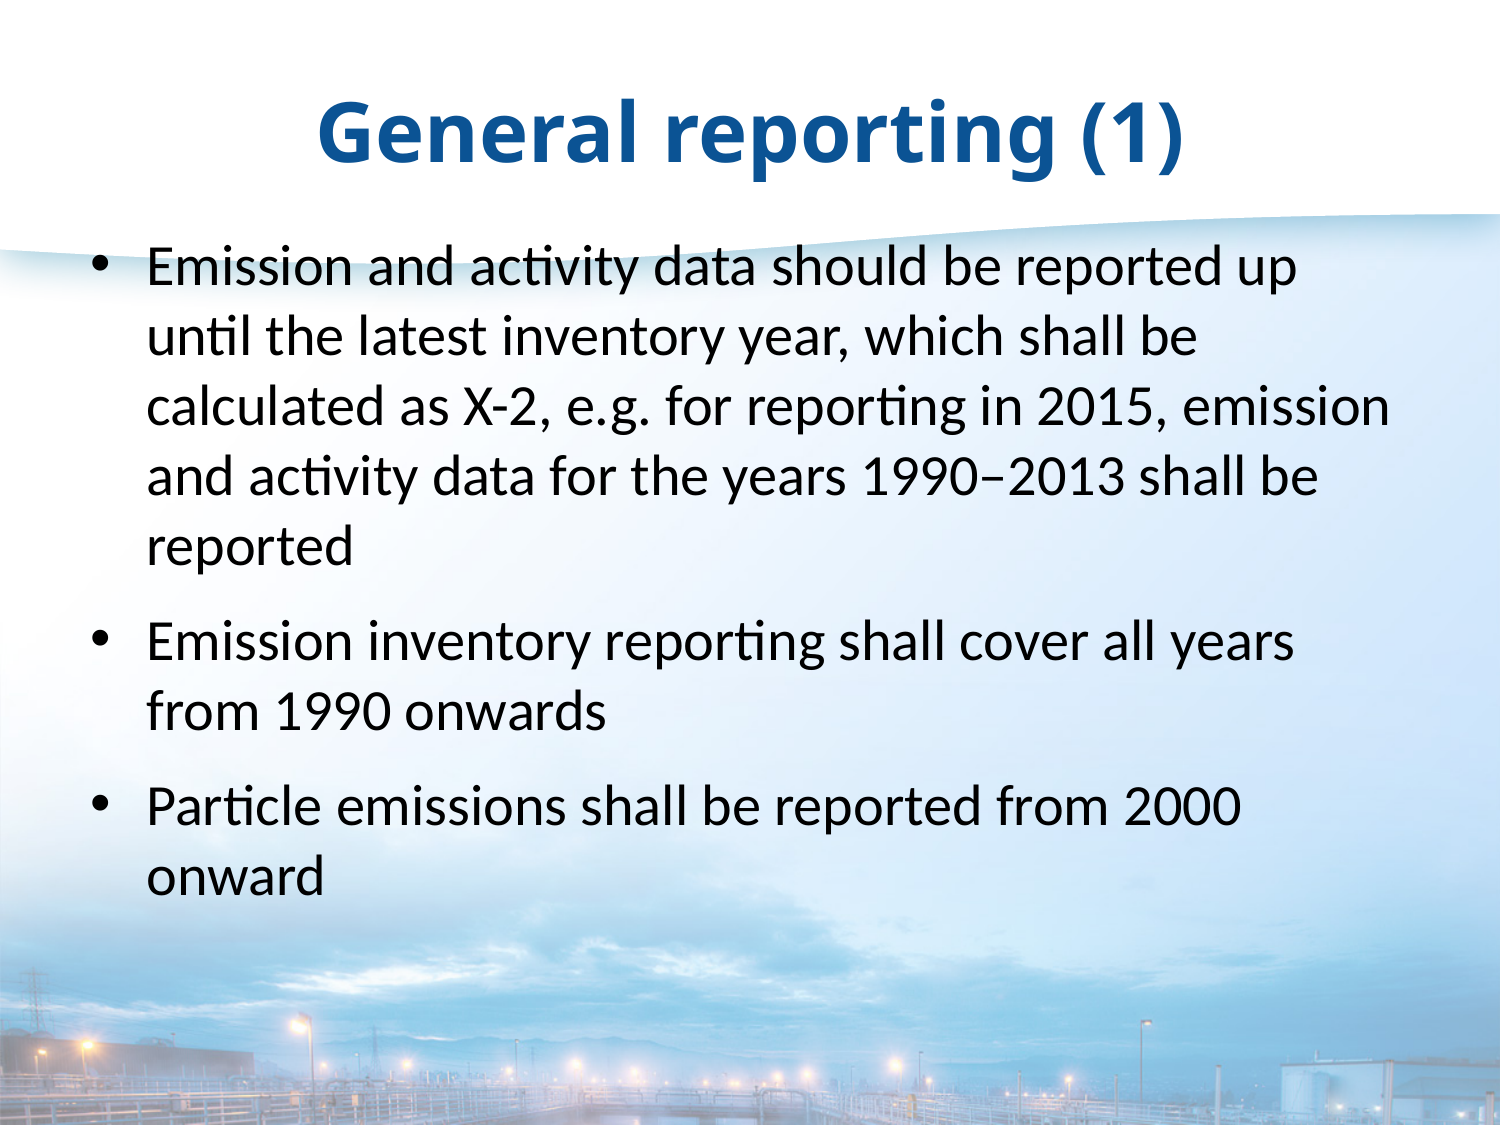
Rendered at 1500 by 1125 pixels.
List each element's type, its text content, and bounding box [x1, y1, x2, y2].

title General reporting (1) [75, 45, 1425, 219]
picture [0, 215, 1500, 1125]
list Emission and activity data should be reported up until the latest inventory year, which shall be calculated as X-2, e.g. for reporting in 2015, emission and activity data for the years 1990–2013 shall be reported Emission inventory reporting shall cover all years from 1990 onwards Particle emissions shall be reported from 2000 onward [75, 219, 1425, 1035]
